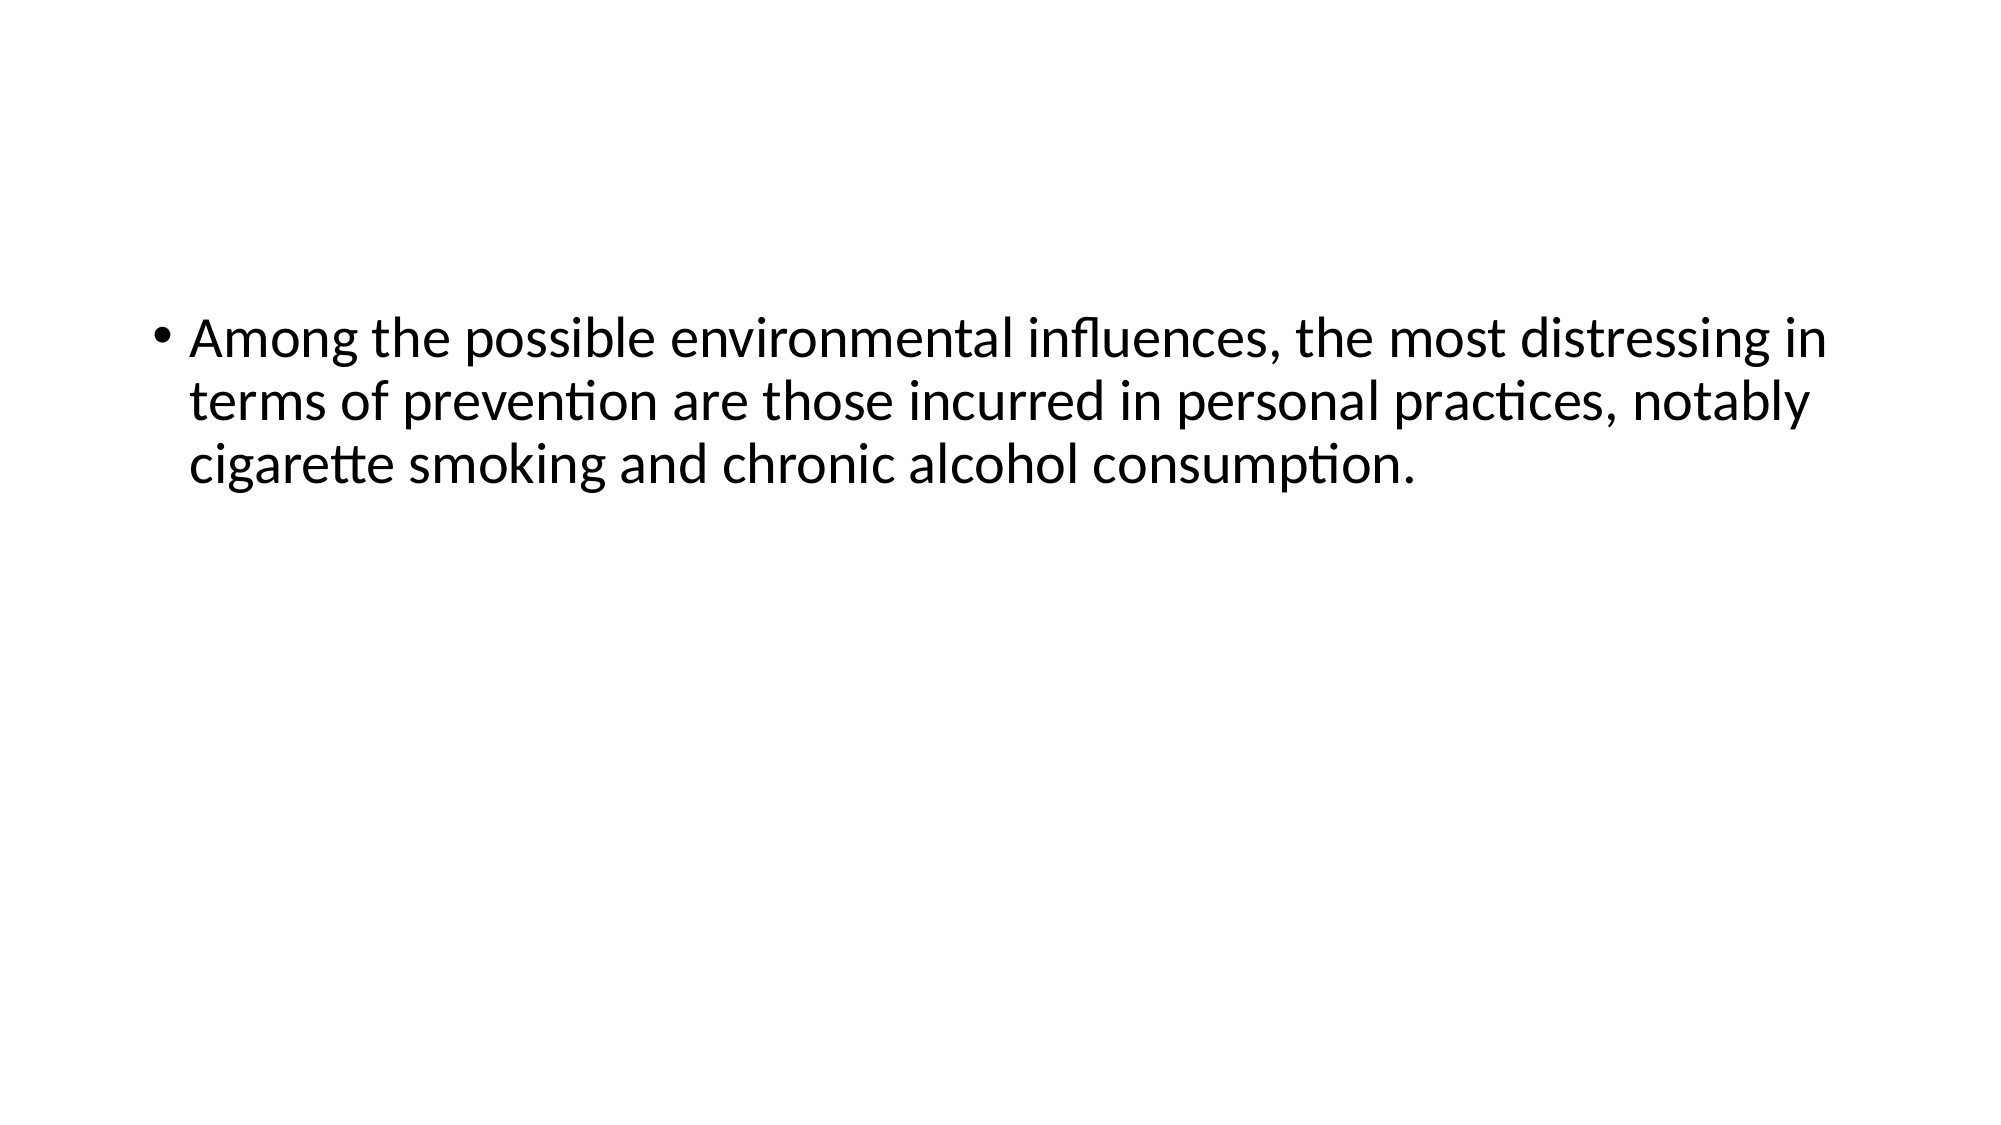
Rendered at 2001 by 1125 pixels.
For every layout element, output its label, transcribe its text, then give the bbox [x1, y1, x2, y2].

list Among the possible environmental influences, the most distressing in terms of prevention are those incurred in personal practices, notably cigarette smoking and chronic alcohol consumption. [137, 299, 1863, 1014]
